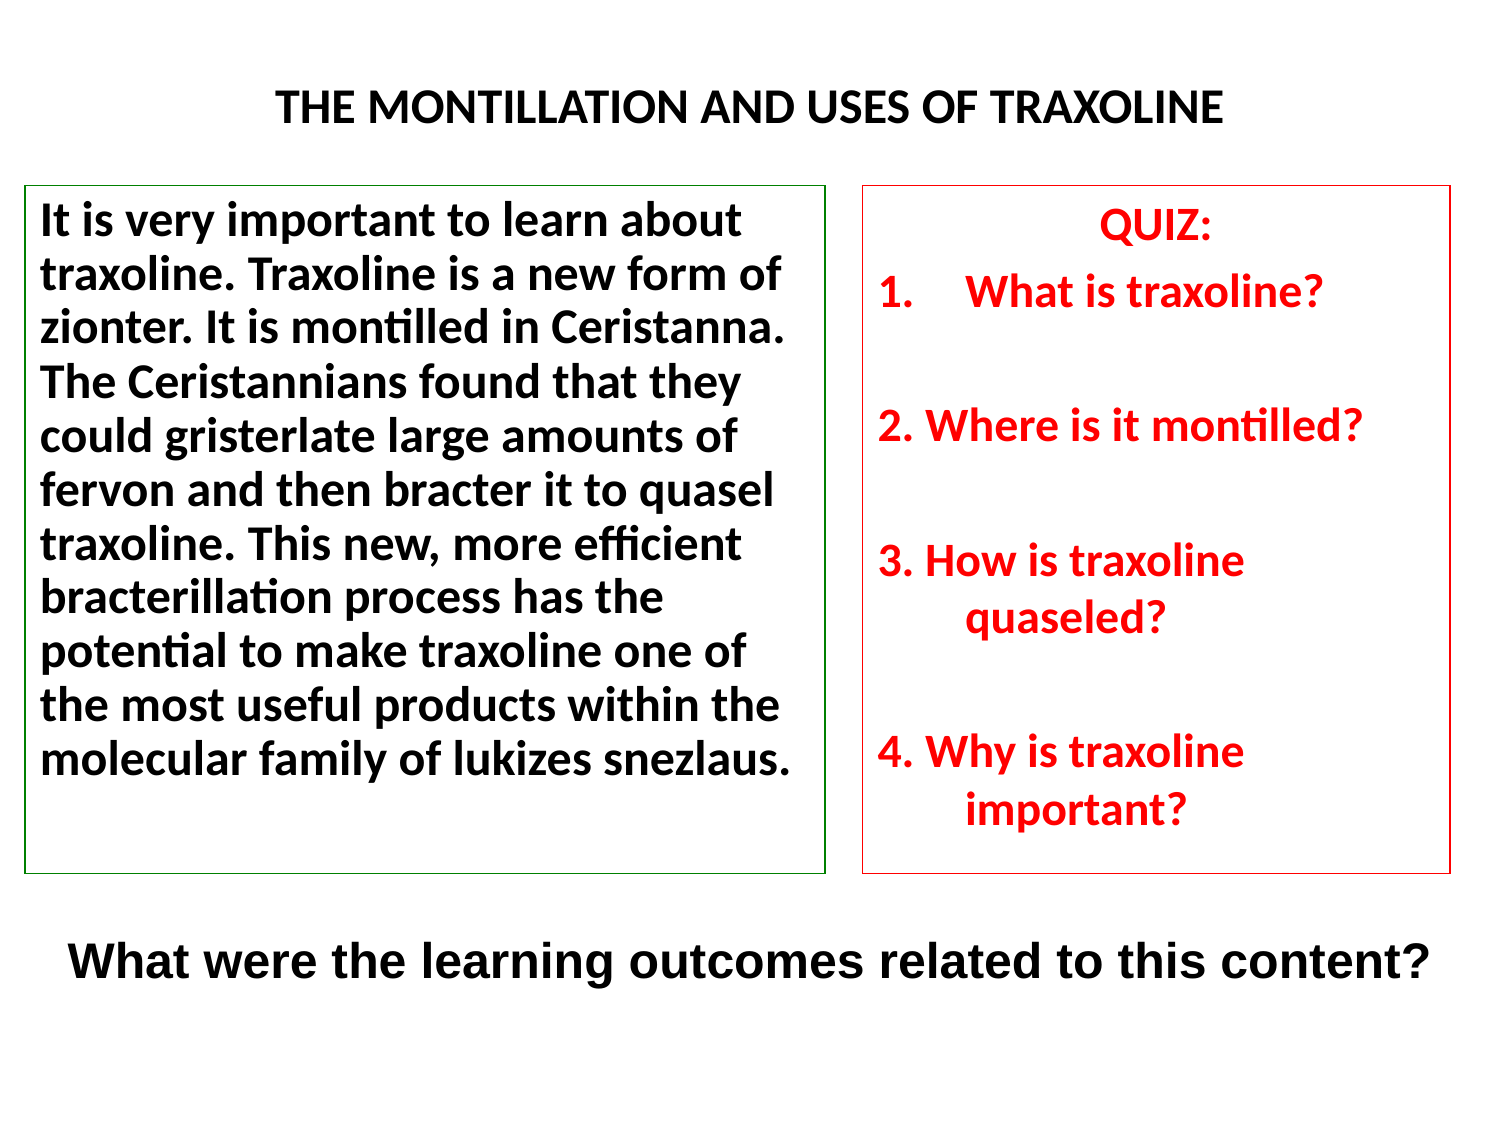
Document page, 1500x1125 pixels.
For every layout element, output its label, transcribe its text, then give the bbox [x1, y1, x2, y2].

list It is very important to learn about traxoline. Traxoline is a new form of zionter. It is montilled in Ceristanna. The Ceristannians found that they could gristerlate large amounts of fervon and then bracter it to quasel traxoline. This new, more efficient bracterillation process has the potential to make traxoline one of the most useful products within the molecular family of lukizes snezlaus. [24, 185, 826, 874]
title THE MONTILLATION AND USES OF TRAXOLINE [74, 44, 1426, 163]
list QUIZ: What is traxoline? 2. Where is it montilled? 3. How is traxoline quaseled? 4. Why is traxoline important? [862, 185, 1451, 874]
text_box What were the learning outcomes related to this content? [52, 921, 1448, 996]
